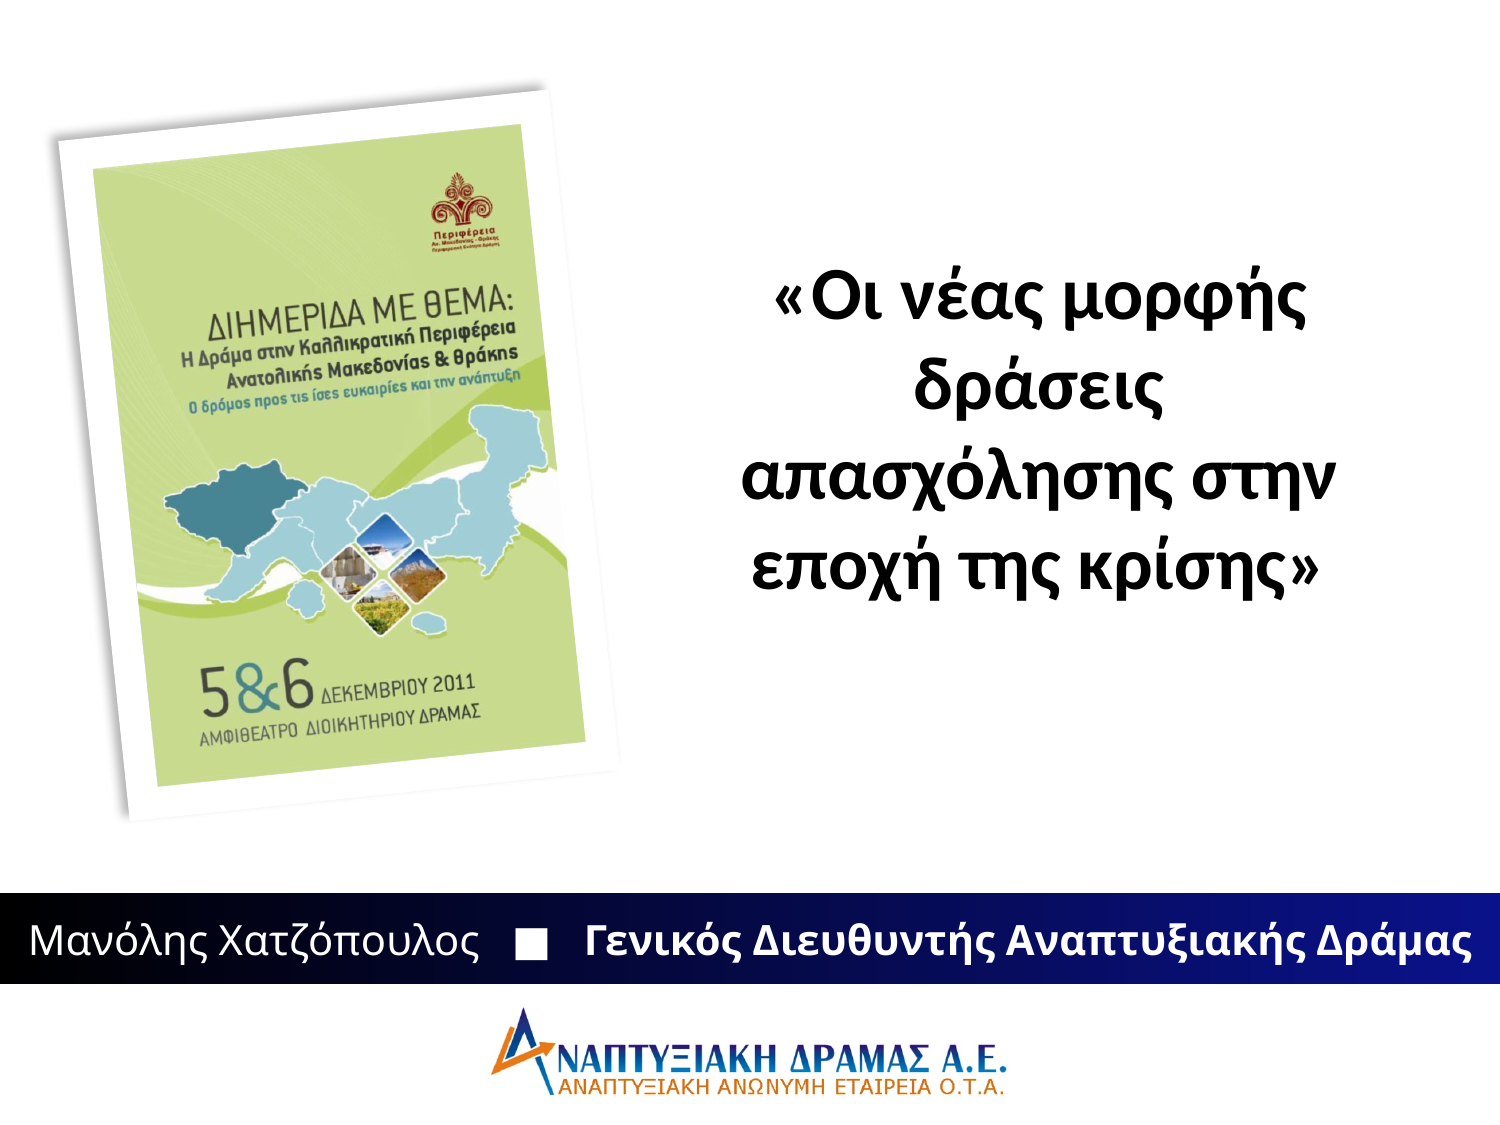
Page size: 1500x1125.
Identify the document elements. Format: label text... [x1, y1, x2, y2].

picture [93, 125, 585, 786]
title «Οι νέας μορφής δράσεις απασχόλησης στην εποχή της κρίσης» [690, 78, 1388, 771]
subtitle Μανόλης Χατζόπουλος ■ Γενικός Διευθυντής Αναπτυξιακής Δράμας [0, 893, 1500, 984]
picture [480, 989, 1019, 1118]
